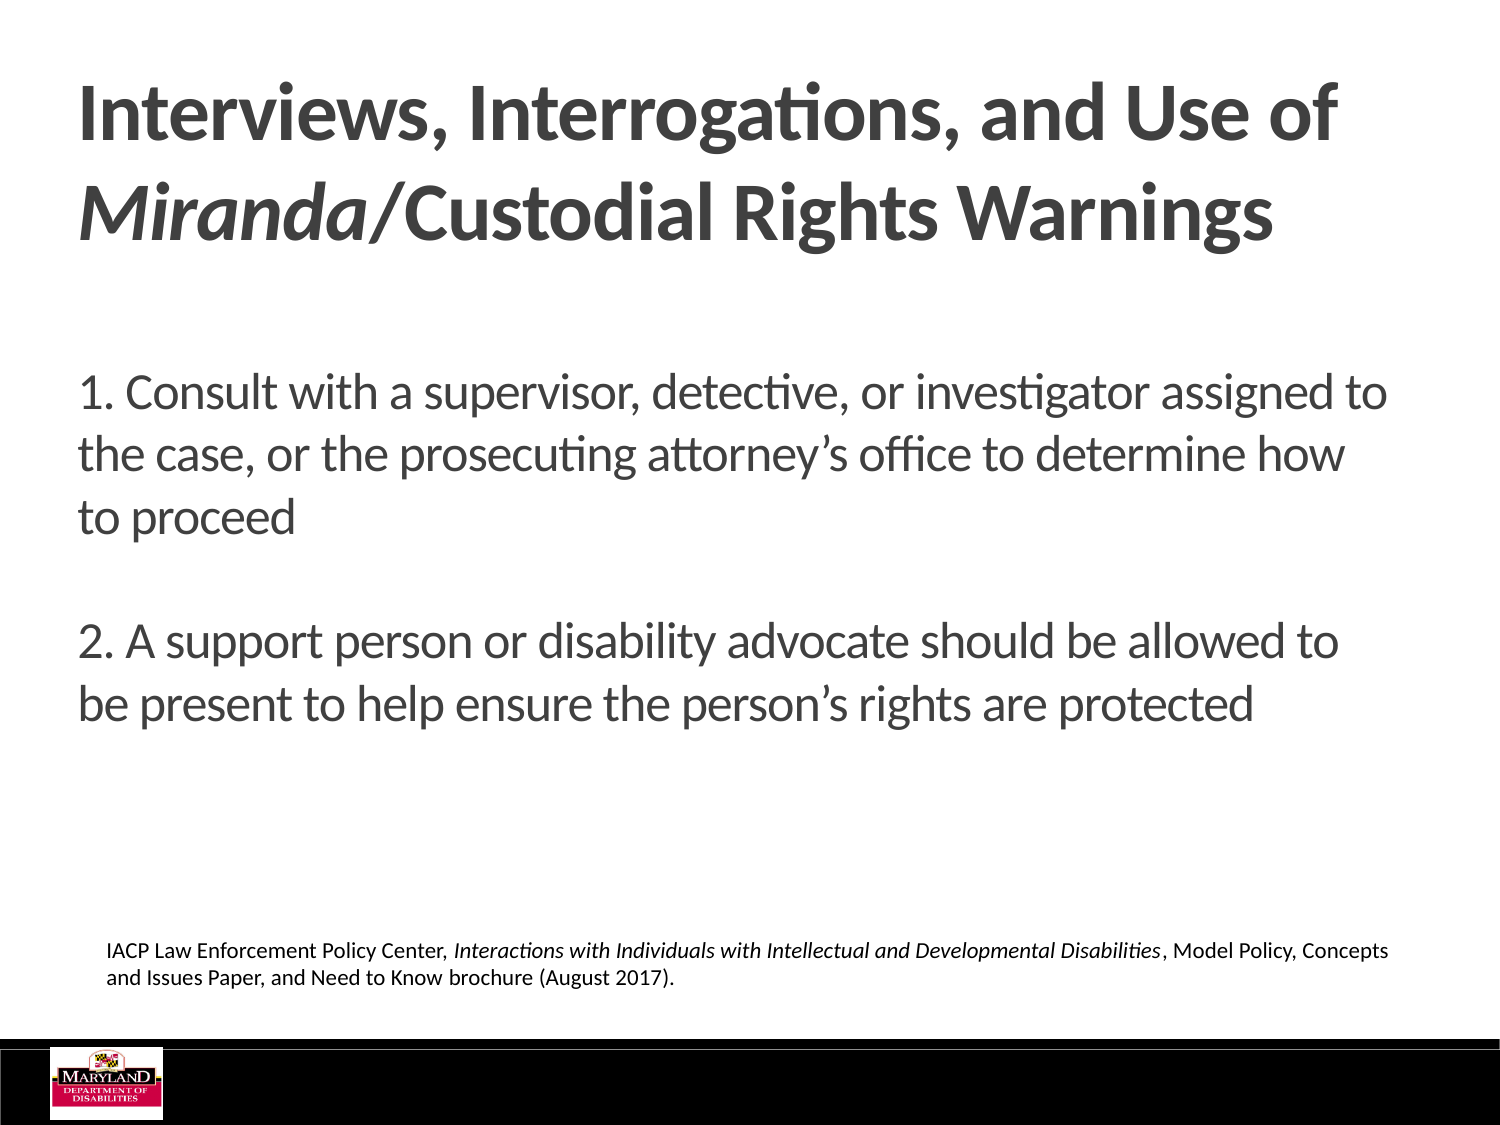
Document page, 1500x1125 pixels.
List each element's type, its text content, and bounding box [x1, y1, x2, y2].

text_box IACP Law Enforcement Policy Center, Interactions with Individuals with Intellectual and Developmental Disabilities, Model Policy, Concepts and Issues Paper, and Need to Know brochure (August 2017). [91, 927, 1417, 998]
title Interviews, Interrogations, and Use of Miranda/Custodial Rights Warnings 1. Consult with a supervisor, detective, or investigator assigned to the case, or the prosecuting attorney’s office to determine how to proceed 2. A support person or disability advocate should be allowed to be present to help ensure the person’s rights are protected [62, 50, 1413, 1005]
picture [50, 1047, 163, 1120]
